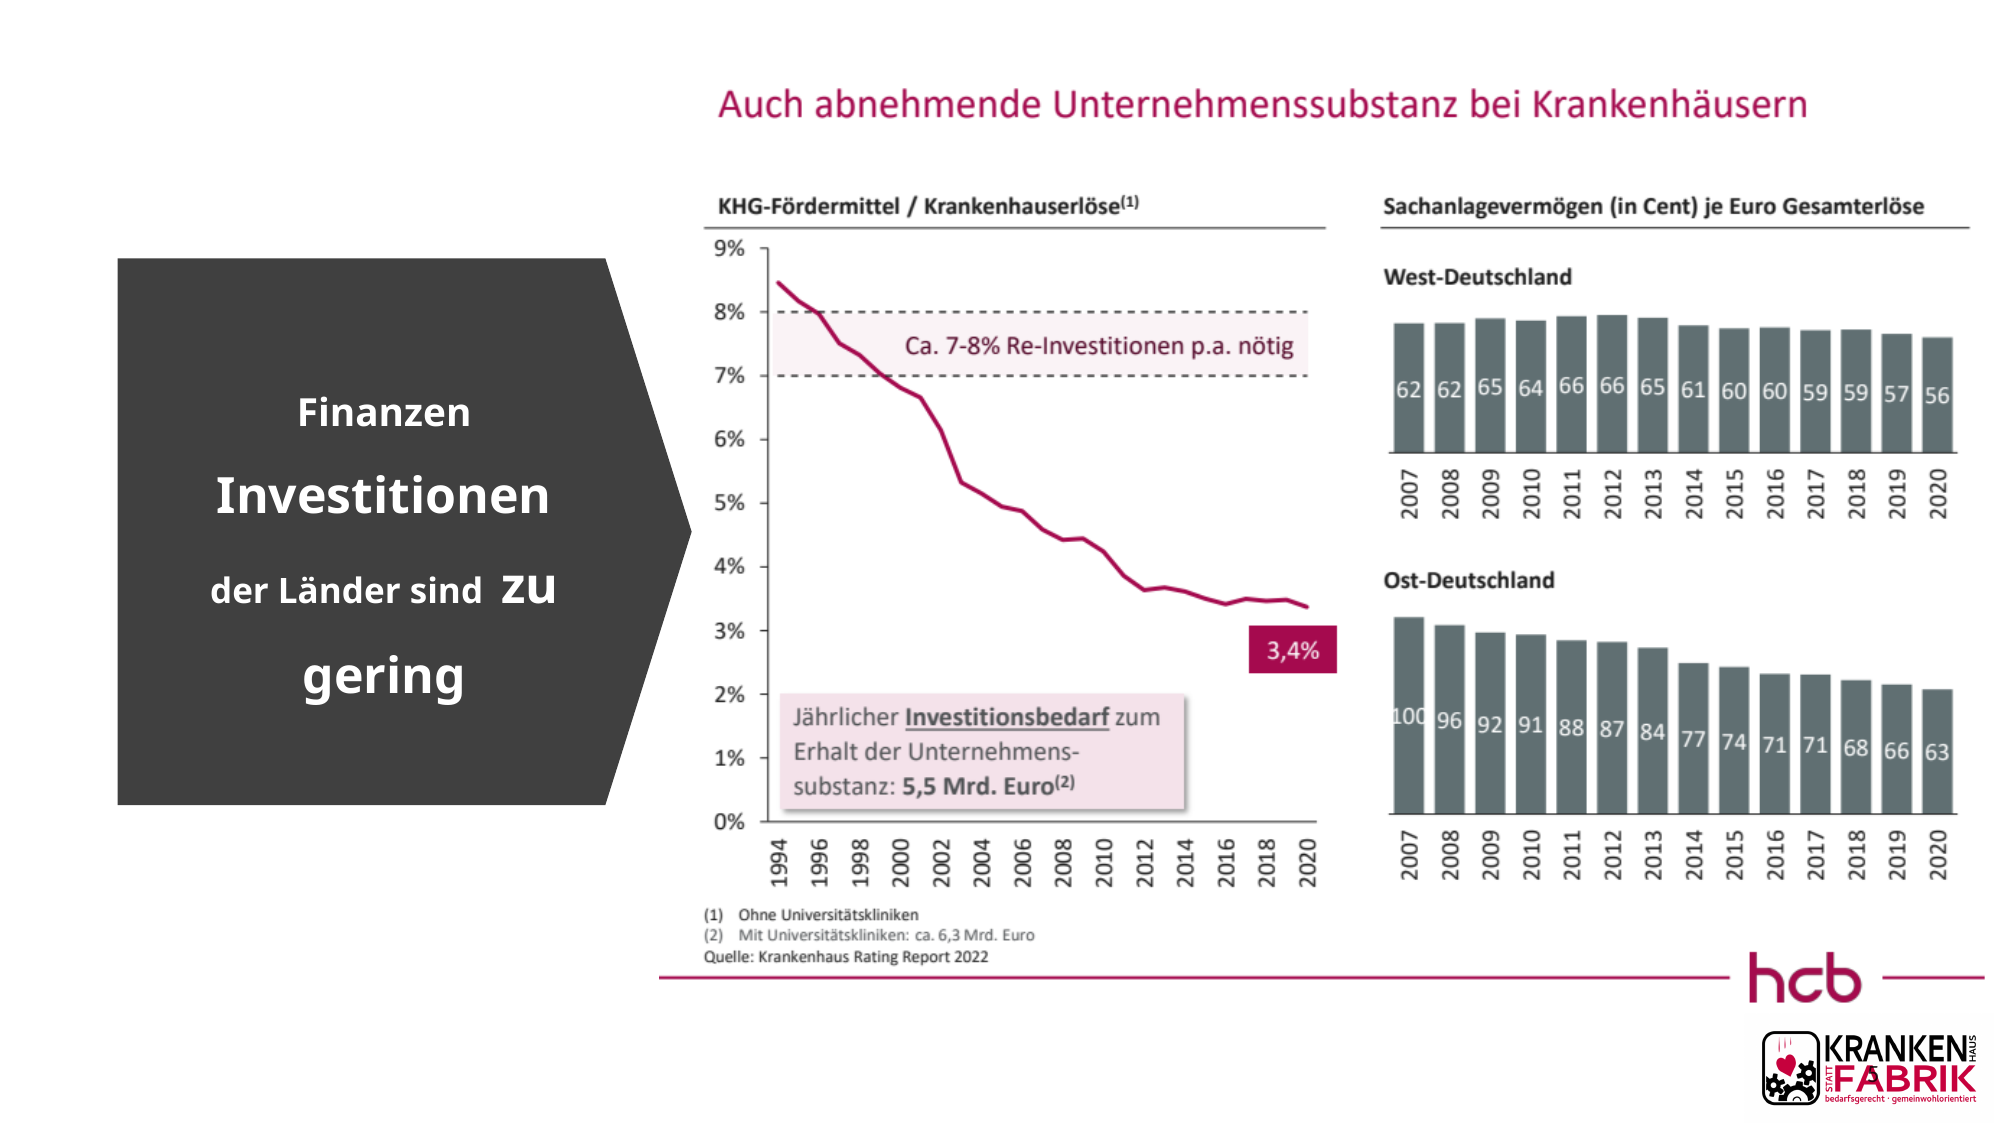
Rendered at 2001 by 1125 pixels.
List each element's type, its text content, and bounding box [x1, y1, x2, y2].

picture [1744, 1013, 1994, 1123]
slide_number 5 [1810, 1042, 1895, 1103]
picture [658, 22, 1985, 1007]
text_box [115, 256, 653, 808]
title Finanzen Investitionen der Länder sind zu gering [168, 355, 600, 773]
